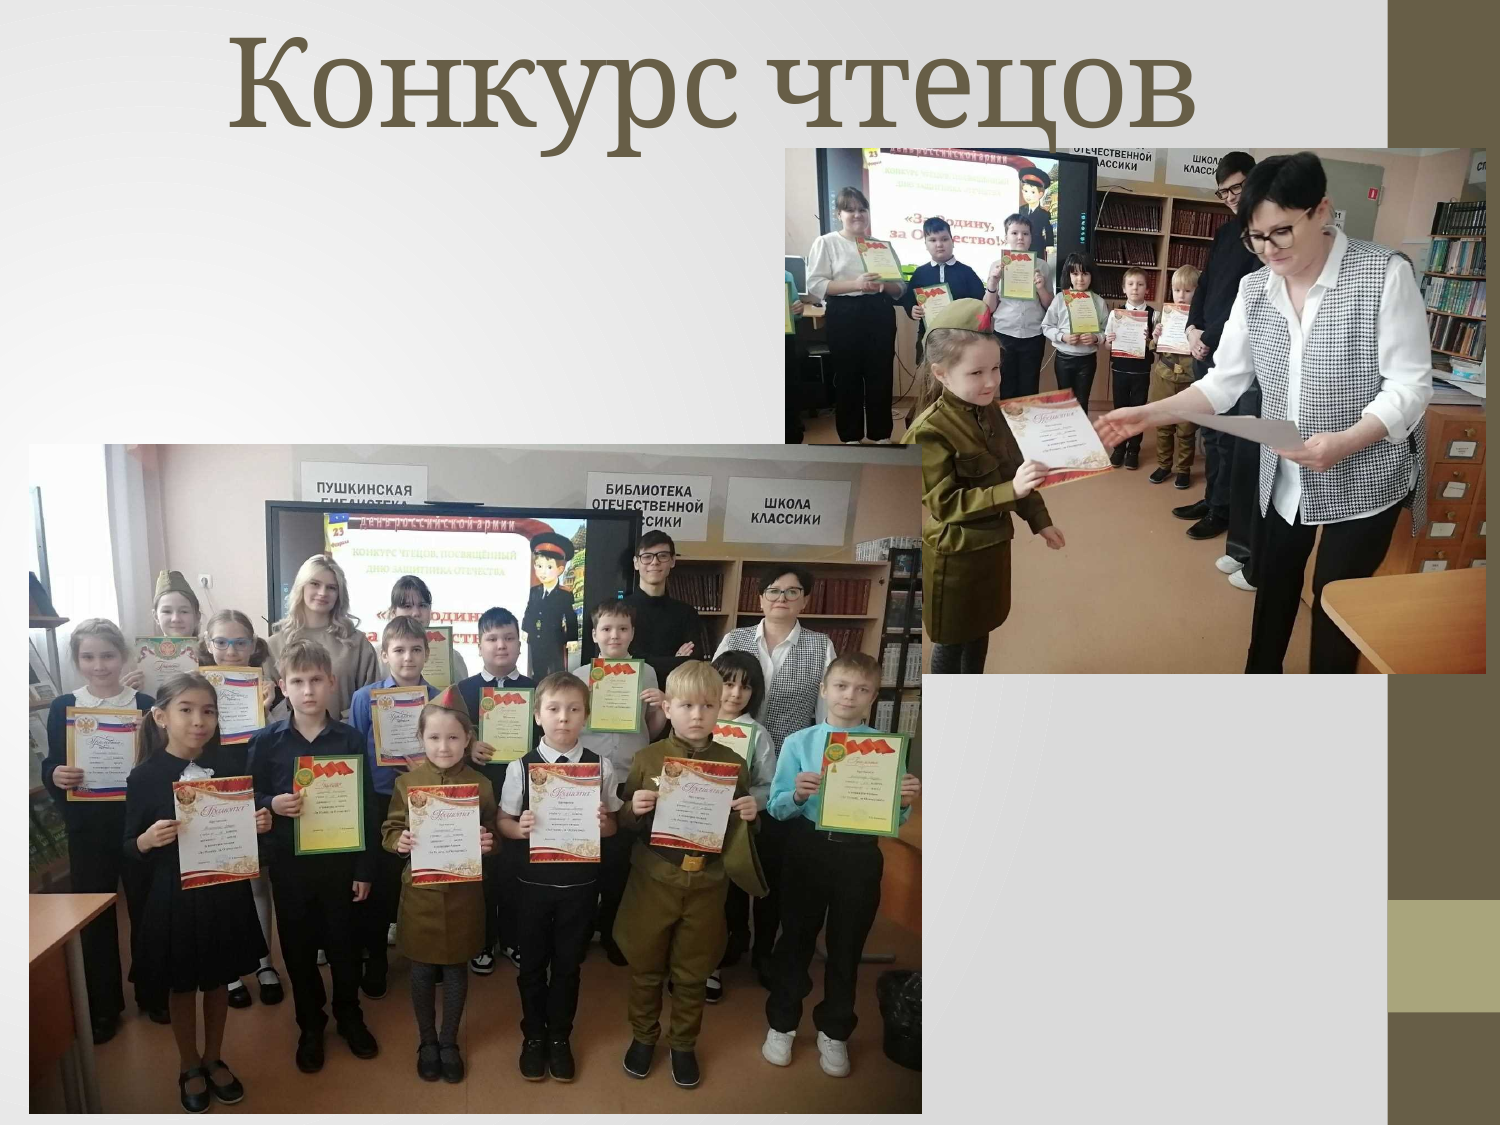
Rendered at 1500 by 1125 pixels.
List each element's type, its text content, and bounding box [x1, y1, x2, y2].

title Конкурс чтецов [88, 0, 1339, 172]
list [28, 443, 922, 1114]
picture [784, 148, 1486, 675]
